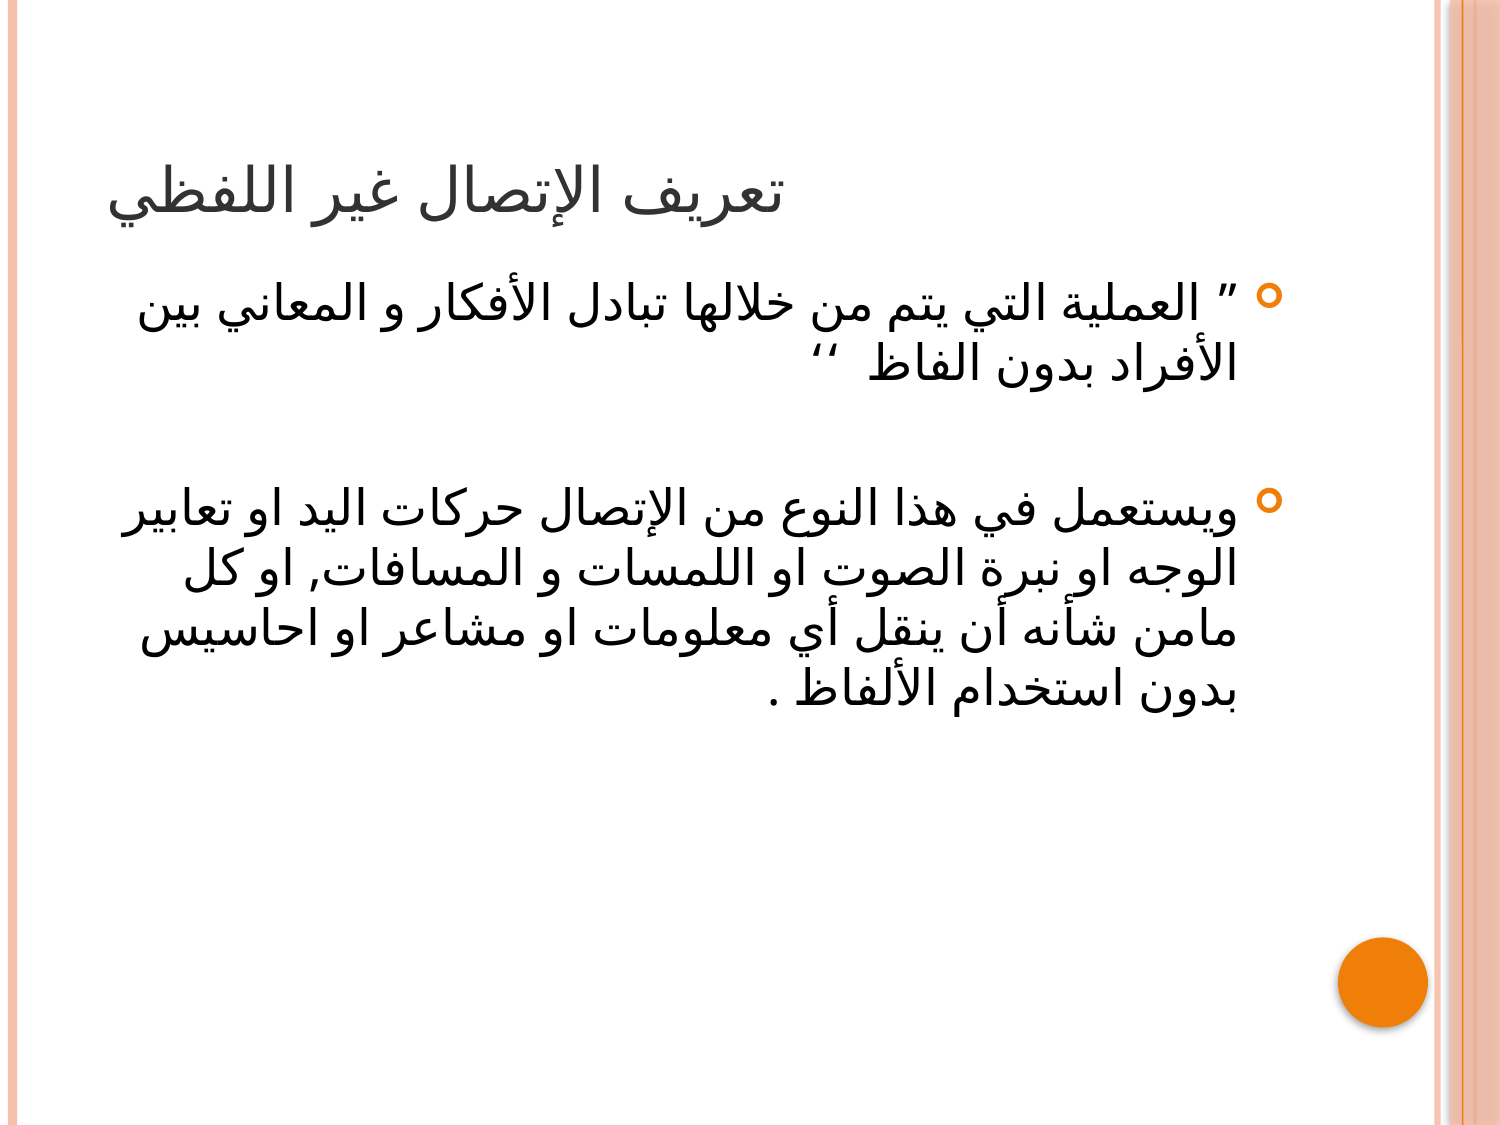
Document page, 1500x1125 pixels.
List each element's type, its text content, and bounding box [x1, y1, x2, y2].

title تعريف الإتصال غير اللفظي [75, 45, 1300, 233]
list ” العملية التي يتم من خلالها تبادل الأفكار و المعاني بين الأفراد بدون الفاظ ‘‘ ويستعمل في هذا النوع من الإتصال حركات اليد او تعابير الوجه او نبرة الصوت او اللمسات و المسافات, او كل مامن شأنه أن ينقل أي معلومات او مشاعر او احاسيس بدون استخدام الألفاظ . [75, 262, 1300, 1062]
